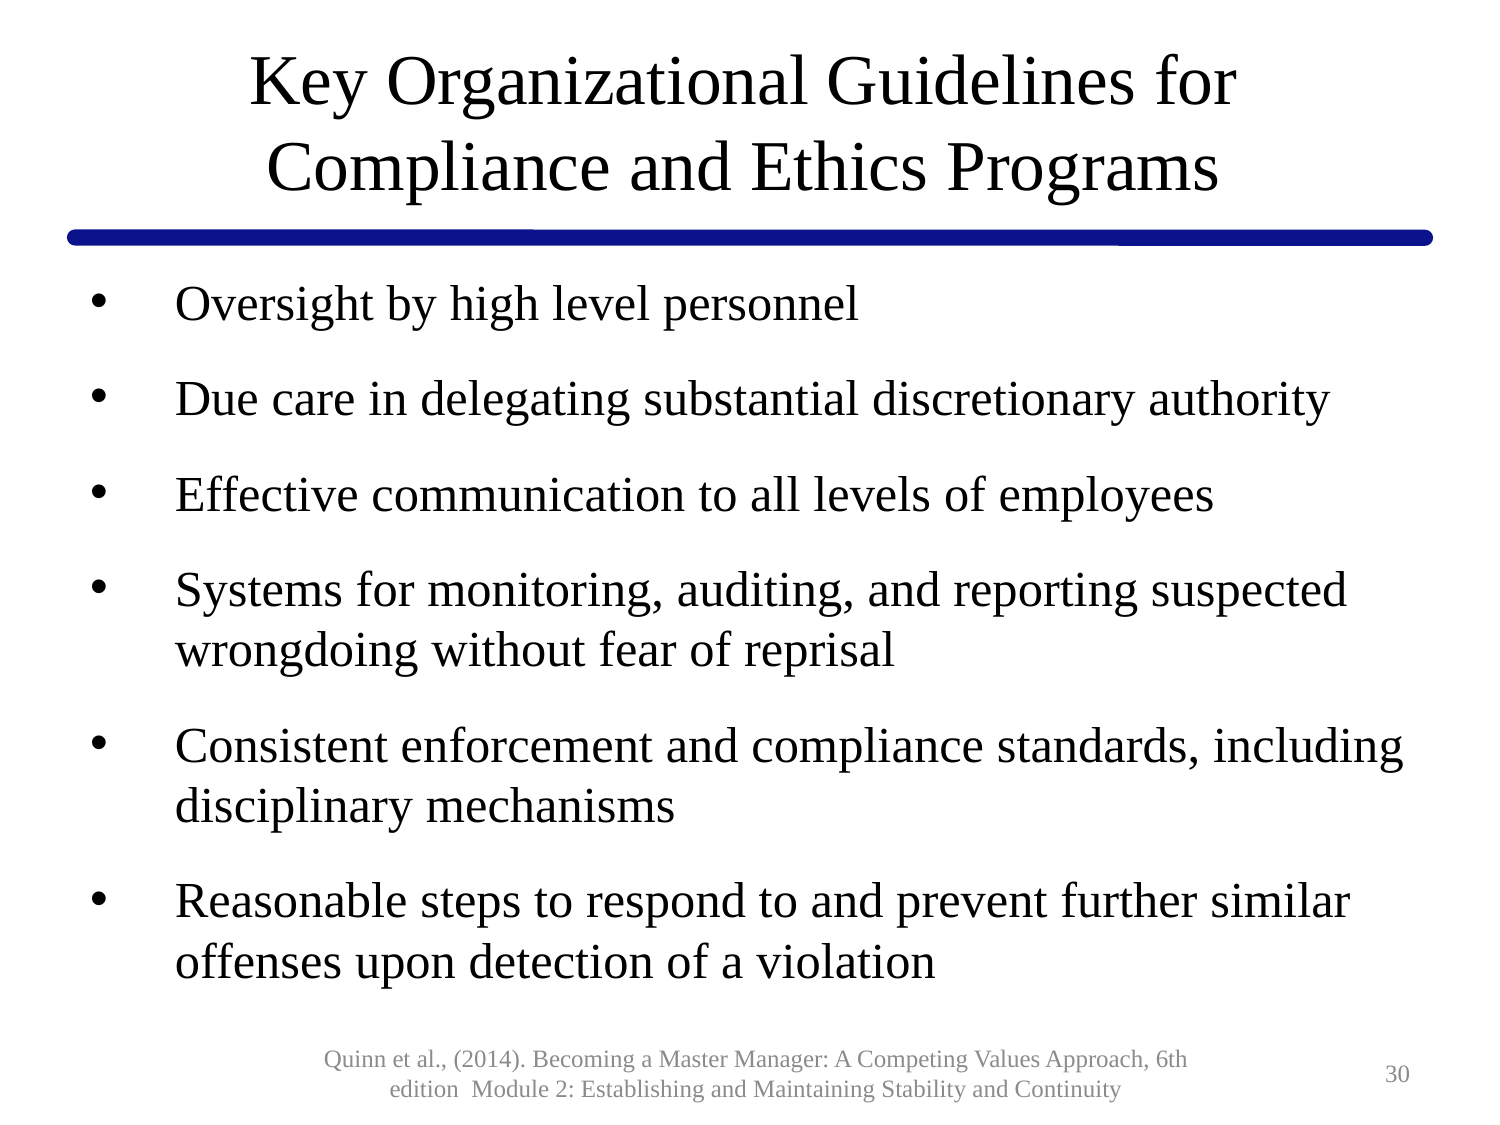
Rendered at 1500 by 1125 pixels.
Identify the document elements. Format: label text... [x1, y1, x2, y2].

title Key Organizational Guidelines for Compliance and Ethics Programs [62, 24, 1425, 213]
slide_number 30 [1074, 1042, 1425, 1103]
footer Quinn et al., (2014). Becoming a Master Manager: A Competing Values Approach, 6th edition Module 2: Establishing and Maintaining Stability and Continuity [287, 1042, 1074, 1103]
list Oversight by high level personnel Due care in delegating substantial discretionary authority Effective communication to all levels of employees Systems for monitoring, auditing, and reporting suspected wrongdoing without fear of reprisal Consistent enforcement and compliance standards, including disciplinary mechanisms Reasonable steps to respond to and prevent further similar offenses upon detection of a violation [75, 262, 1425, 1005]
